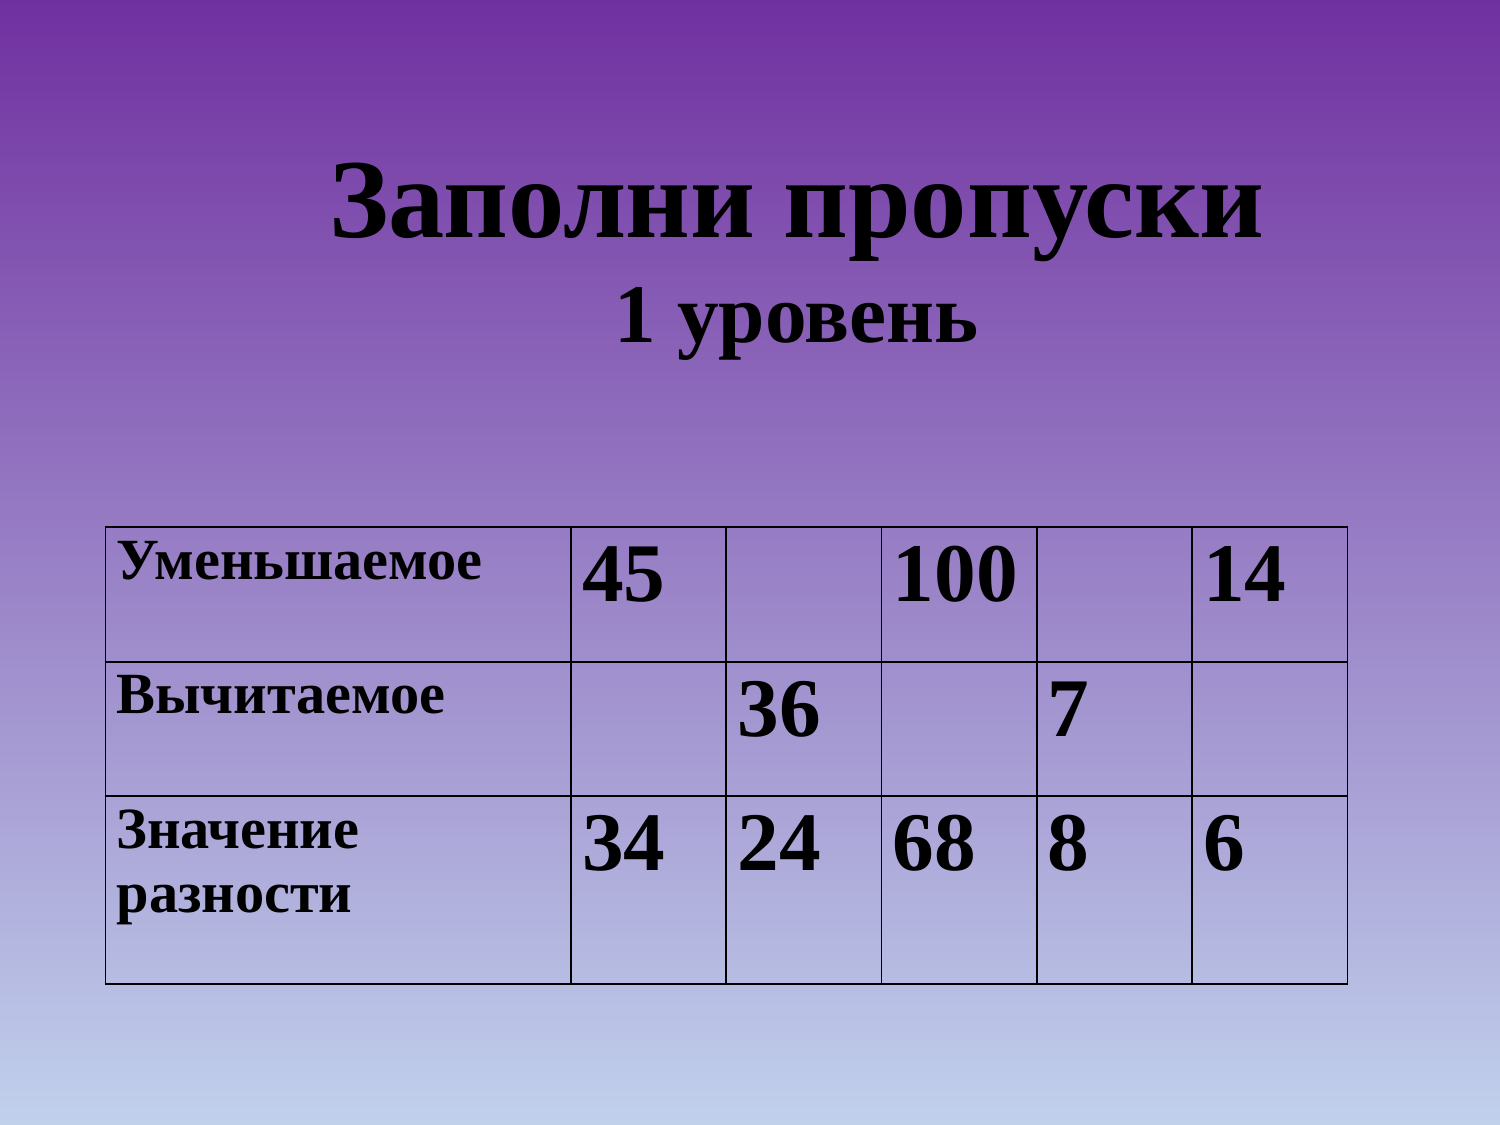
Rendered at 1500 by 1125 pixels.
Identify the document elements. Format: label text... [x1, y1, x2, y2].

table_cell 7 [1038, 663, 1191, 795]
table_cell Вычитаемое [106, 663, 570, 795]
table_header 100 [882, 528, 1036, 661]
table_cell 34 [572, 797, 725, 983]
table_cell 6 [1193, 797, 1347, 983]
table_cell [572, 663, 725, 795]
table_header 14 [1193, 528, 1347, 661]
table_header Уменьшаемое [106, 528, 570, 661]
table_cell 8 [1038, 797, 1191, 983]
table_cell 24 [727, 797, 881, 983]
text_box [117, 304, 1172, 366]
table_cell [1193, 663, 1347, 795]
table_cell 36 [727, 663, 881, 795]
table_header 45 [572, 528, 725, 661]
table_cell 68 [882, 797, 1036, 983]
table_header [1038, 528, 1191, 661]
text_box Заполни пропуски 1 уровень [234, 117, 1360, 502]
table_header [727, 528, 881, 661]
table_cell [882, 663, 1036, 795]
table_cell Значение разности [106, 797, 570, 983]
